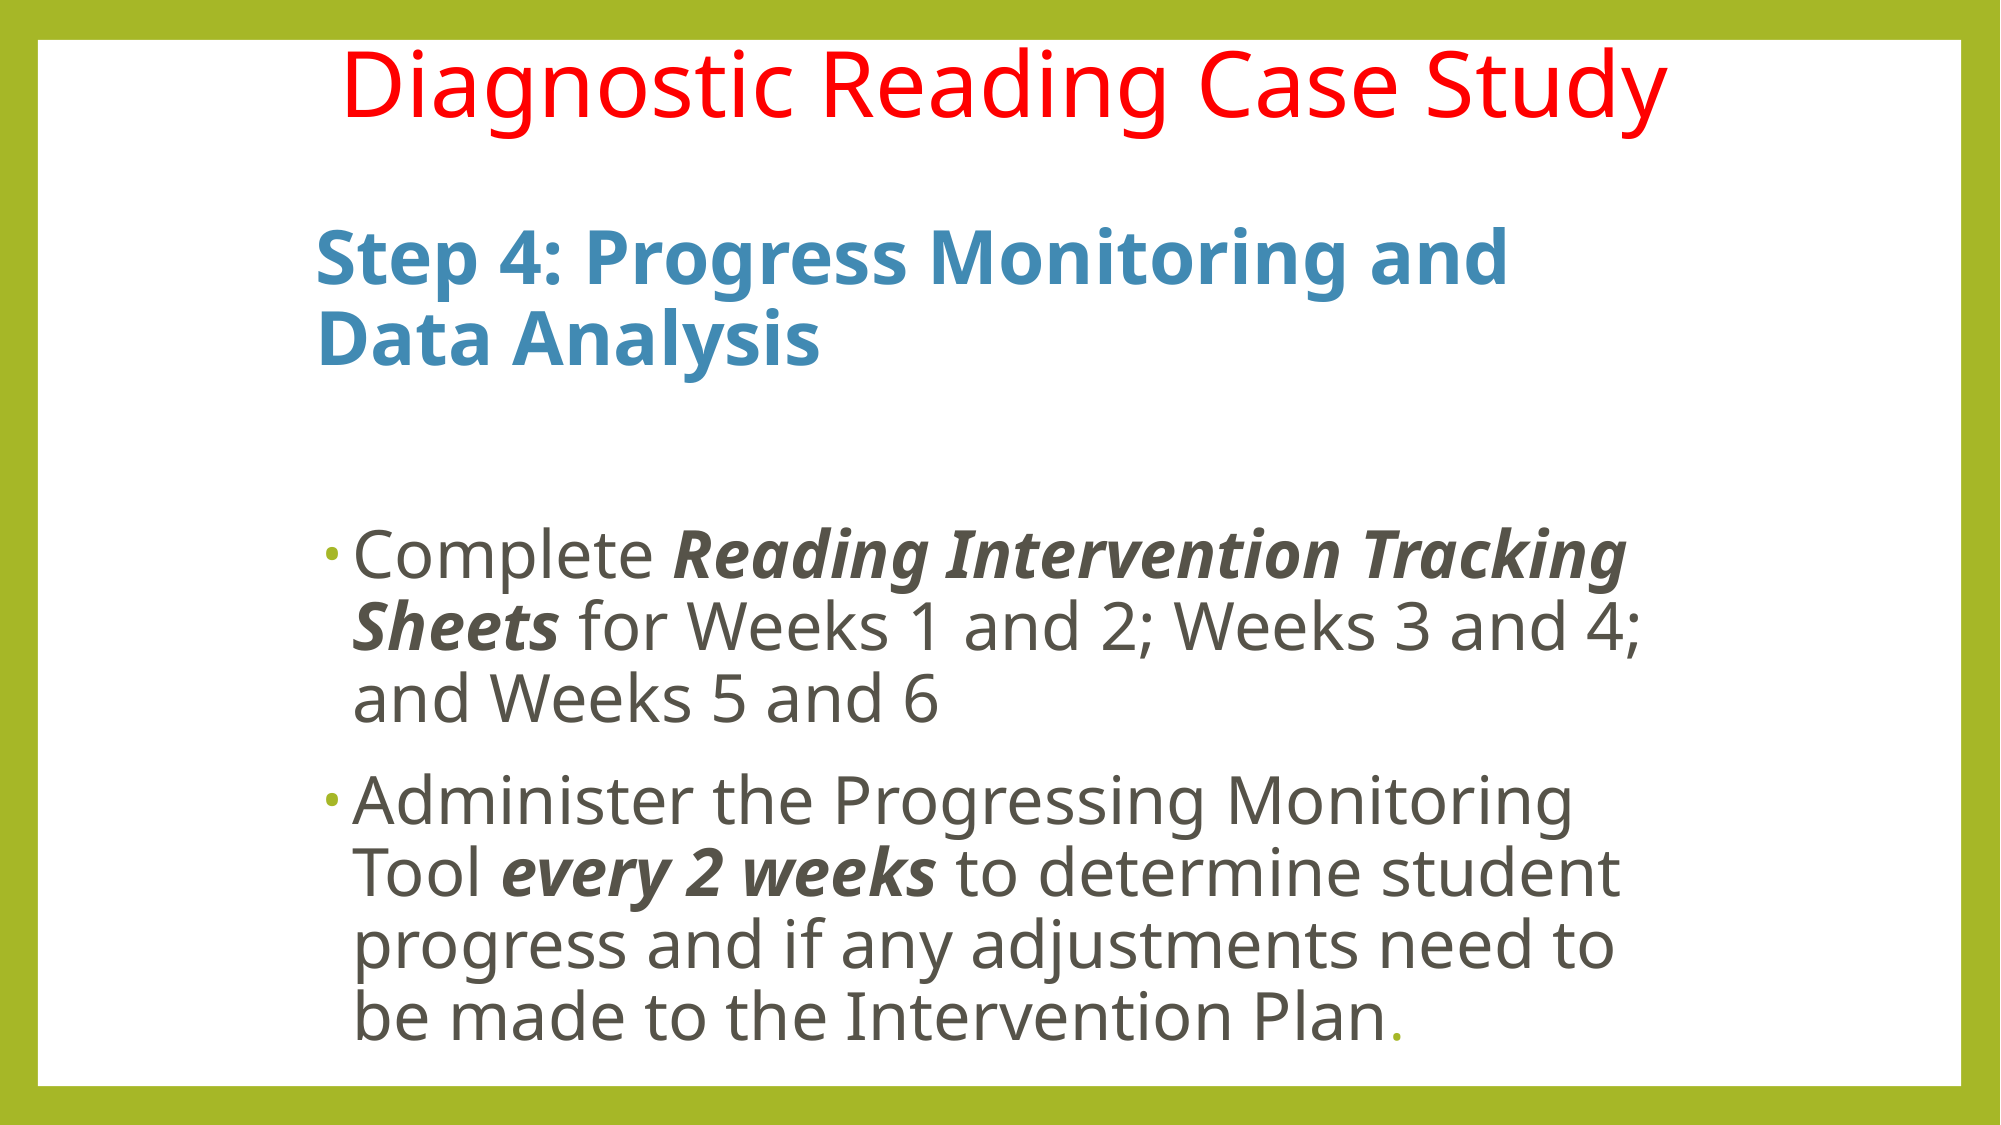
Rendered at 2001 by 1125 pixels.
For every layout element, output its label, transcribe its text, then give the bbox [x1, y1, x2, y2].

title Diagnostic Reading Case Study [324, 0, 1713, 175]
list Step 4: Progress Monitoring and Data Analysis Complete Reading Intervention Tracking Sheets for Weeks 1 and 2; Weeks 3 and 4; and Weeks 5 and 6 Administer the Progressing Monitoring Tool every 2 weeks to determine student progress and if any adjustments need to be made to the Intervention Plan. [300, 212, 1688, 1125]
